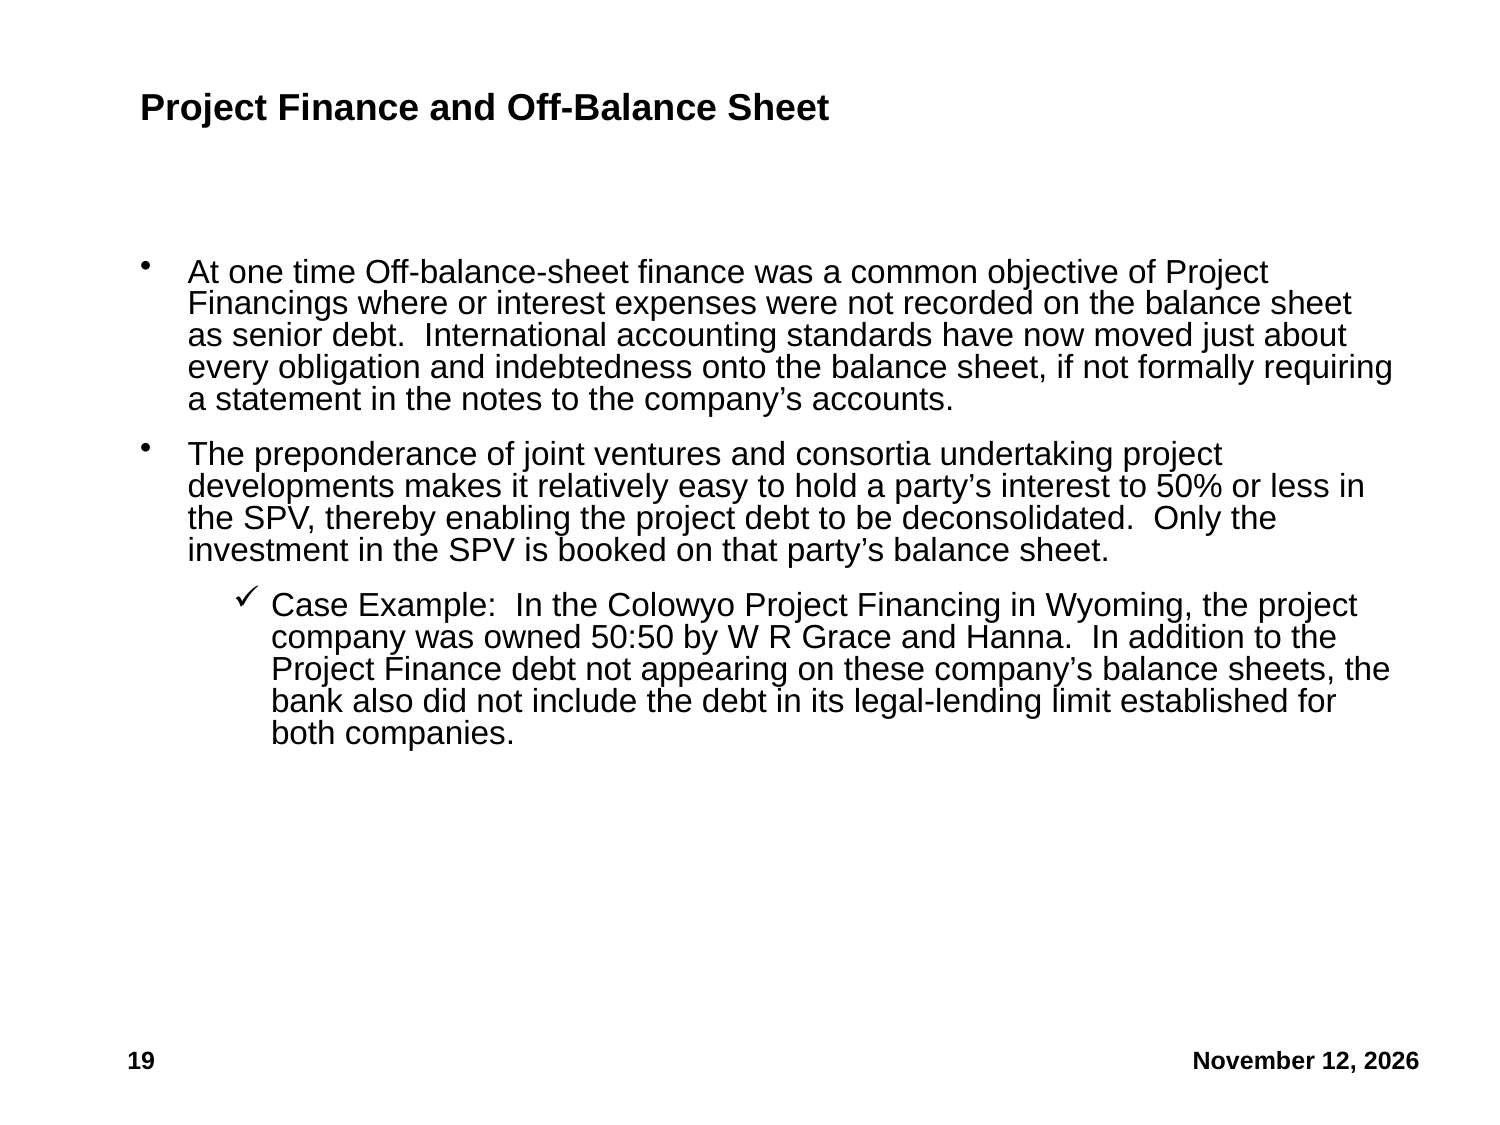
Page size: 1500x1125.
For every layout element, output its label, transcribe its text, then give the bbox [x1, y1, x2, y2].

title Project Finance and Off-Balance Sheet [124, 74, 1376, 226]
list At one time Off-balance-sheet finance was a common objective of Project Financings where or interest expenses were not recorded on the balance sheet as senior debt. International accounting standards have now moved just about every obligation and indebtedness onto the balance sheet, if not formally requiring a statement in the notes to the company’s accounts. The preponderance of joint ventures and consortia undertaking project developments makes it relatively easy to hold a party’s interest to 50% or less in the SPV, thereby enabling the project debt to be deconsolidated. Only the investment in the SPV is booked on that party’s balance sheet. Case Example: In the Colowyo Project Financing in Wyoming, the project company was owned 50:50 by W R Grace and Hanna. In addition to the Project Finance debt not appearing on these company’s balance sheets, the bank also did not include the debt in its legal-lending limit established for both companies. [124, 249, 1413, 1001]
